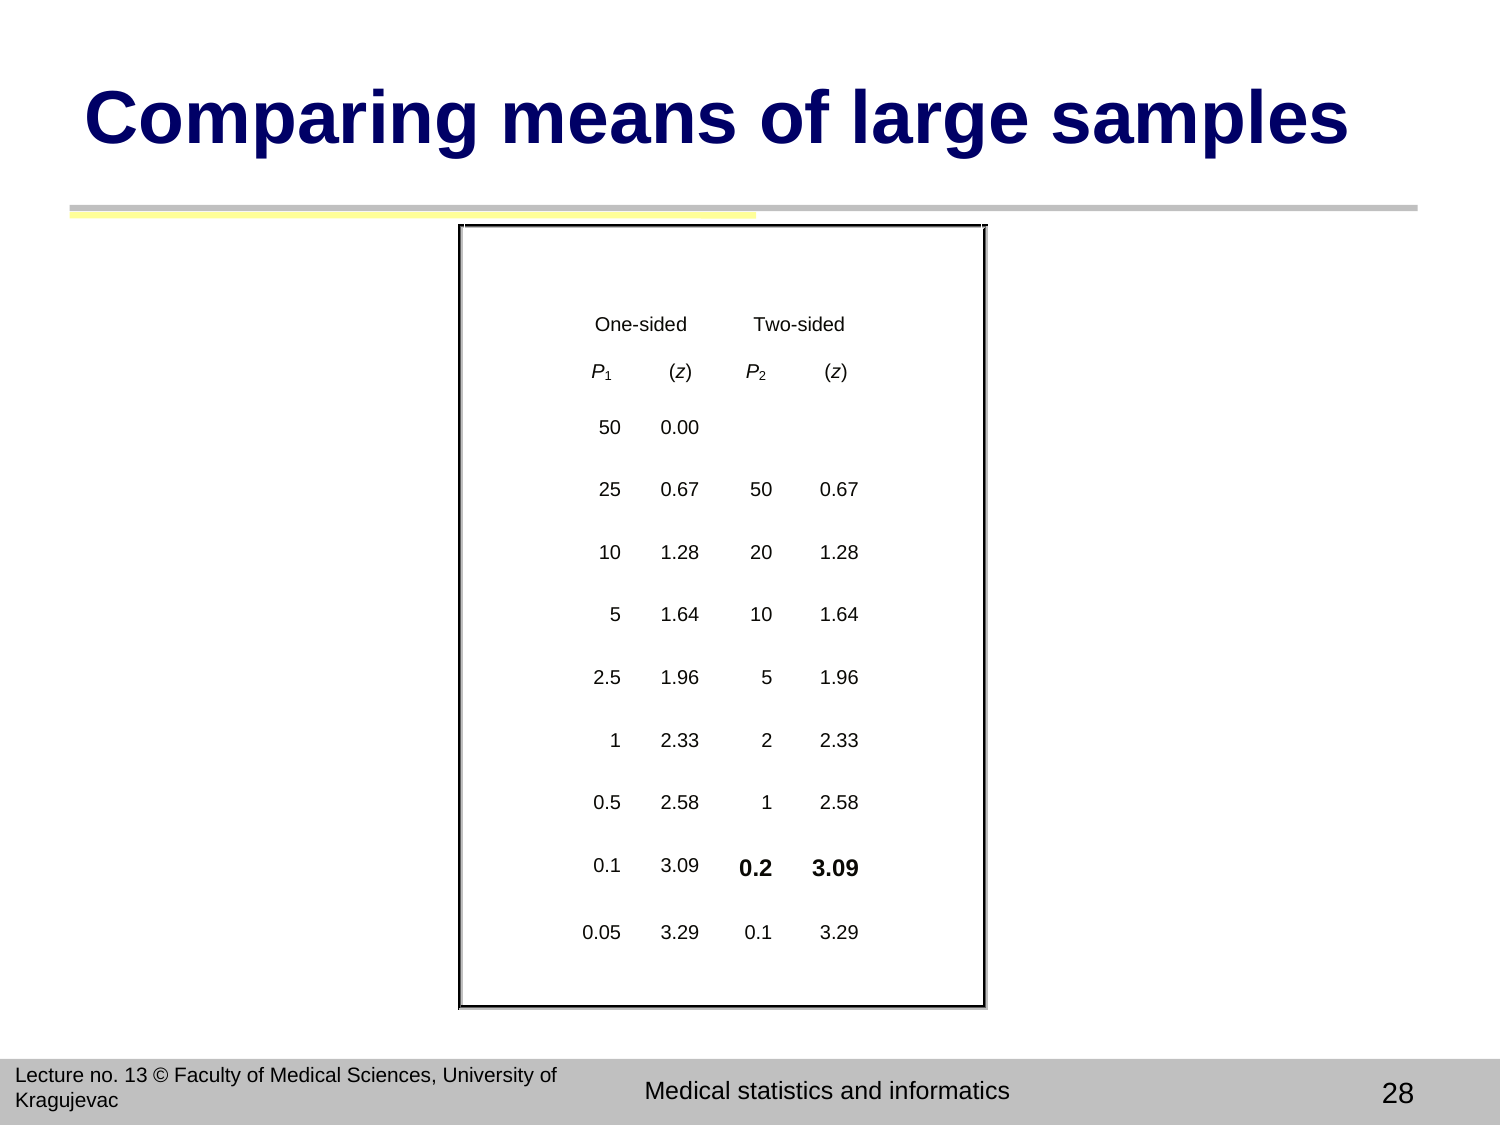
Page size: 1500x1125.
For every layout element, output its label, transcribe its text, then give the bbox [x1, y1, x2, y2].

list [210, 223, 1235, 1045]
title Comparing means of large samples [69, 19, 1426, 208]
footer Medical statistics and informatics [512, 1066, 1144, 1125]
slide_number 28 [1164, 1066, 1430, 1125]
slide_number Lecture no. 13 © Faculty of Medical Sciences, University of Kragujevac [0, 1053, 629, 1108]
